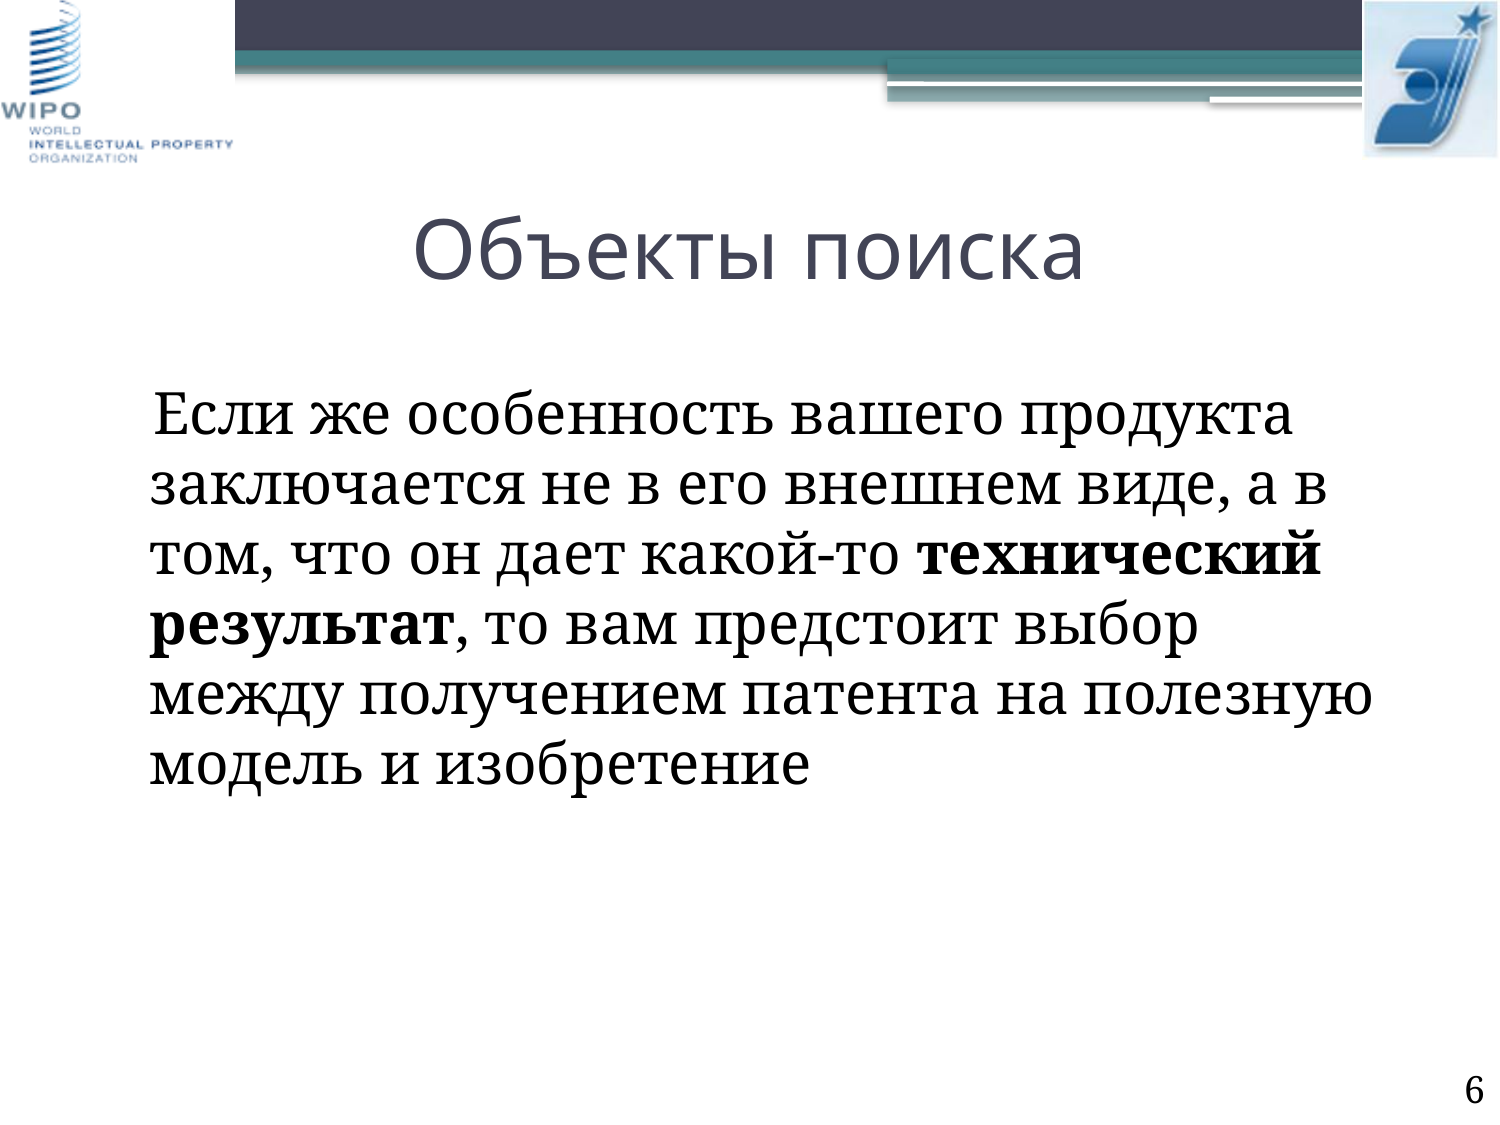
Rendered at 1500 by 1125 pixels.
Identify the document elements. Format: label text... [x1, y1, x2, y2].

slide_number 6 [1374, 1065, 1500, 1125]
picture [0, 0, 235, 166]
list Если же особенность вашего продукта заключается не в его внешнем виде, а в том, что он дает какой-то технический результат, то вам предстоит выбор между получением патента на полезную модель и изобретение [75, 368, 1425, 1079]
picture [1362, 0, 1500, 161]
title Объекты поиска [75, 187, 1425, 305]
